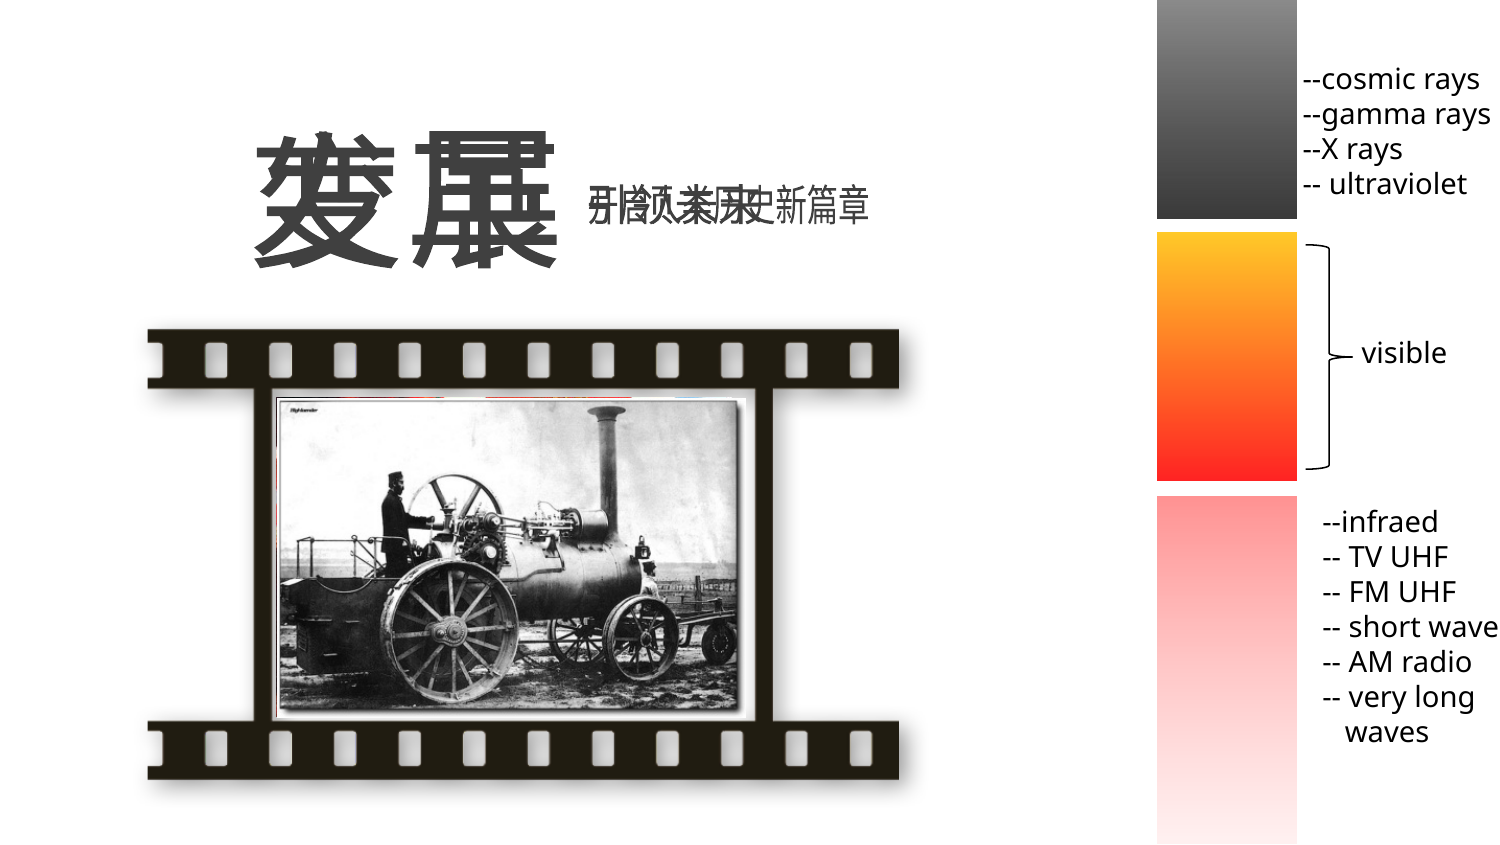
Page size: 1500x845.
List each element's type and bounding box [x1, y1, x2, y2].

text_box [1155, 0, 1298, 221]
text_box [1155, 231, 1287, 483]
text_box [1293, 52, 1500, 759]
picture [147, 327, 900, 781]
text_box [1155, 494, 1298, 844]
